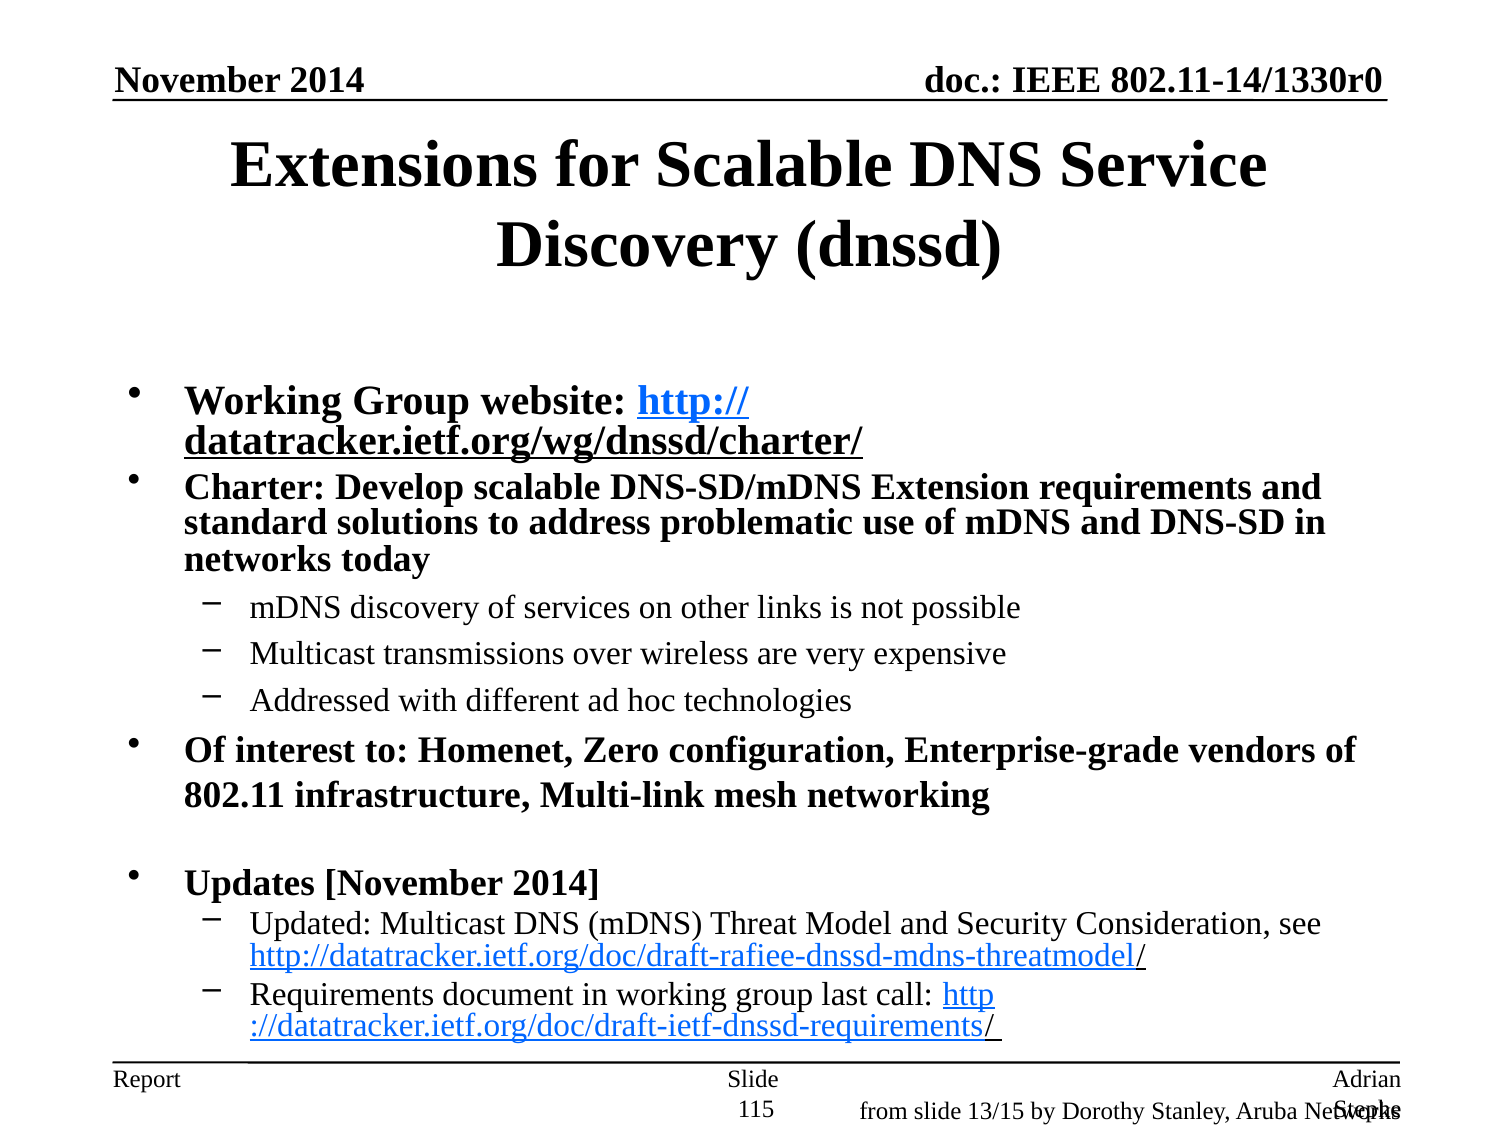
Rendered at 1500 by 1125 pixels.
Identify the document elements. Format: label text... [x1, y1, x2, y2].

list Working Group website: http://datatracker.ietf.org/wg/dnssd/charter/ Charter: Develop scalable DNS-SD/mDNS Extension requirements and standard solutions to address problematic use of mDNS and DNS-SD in networks today mDNS discovery of services on other links is not possible Multicast transmissions over wireless are very expensive Addressed with different ad hoc technologies Of interest to: Homenet, Zero configuration, Enterprise-grade vendors of 802.11 infrastructure, Multi-link mesh networking Updates [November 2014] Updated: Multicast DNS (mDNS) Threat Model and Security Consideration, see http://datatracker.ietf.org/doc/draft-rafiee-dnssd-mdns-threatmodel/ Requirements document in working group last call: http://datatracker.ietf.org/doc/draft-ietf-dnssd-requirements/ [112, 275, 1413, 1025]
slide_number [114, 54, 374, 101]
slide_number Slide 115 [712, 1061, 800, 1087]
text_box from slide 13/15 by Dorothy Stanley, Aruba Networks [343, 1087, 1417, 1125]
title Extensions for Scalable DNS Service Discovery (dnssd) [112, 112, 1388, 275]
footer Adrian Stephens, Intel Corporation [1324, 1061, 1402, 1087]
